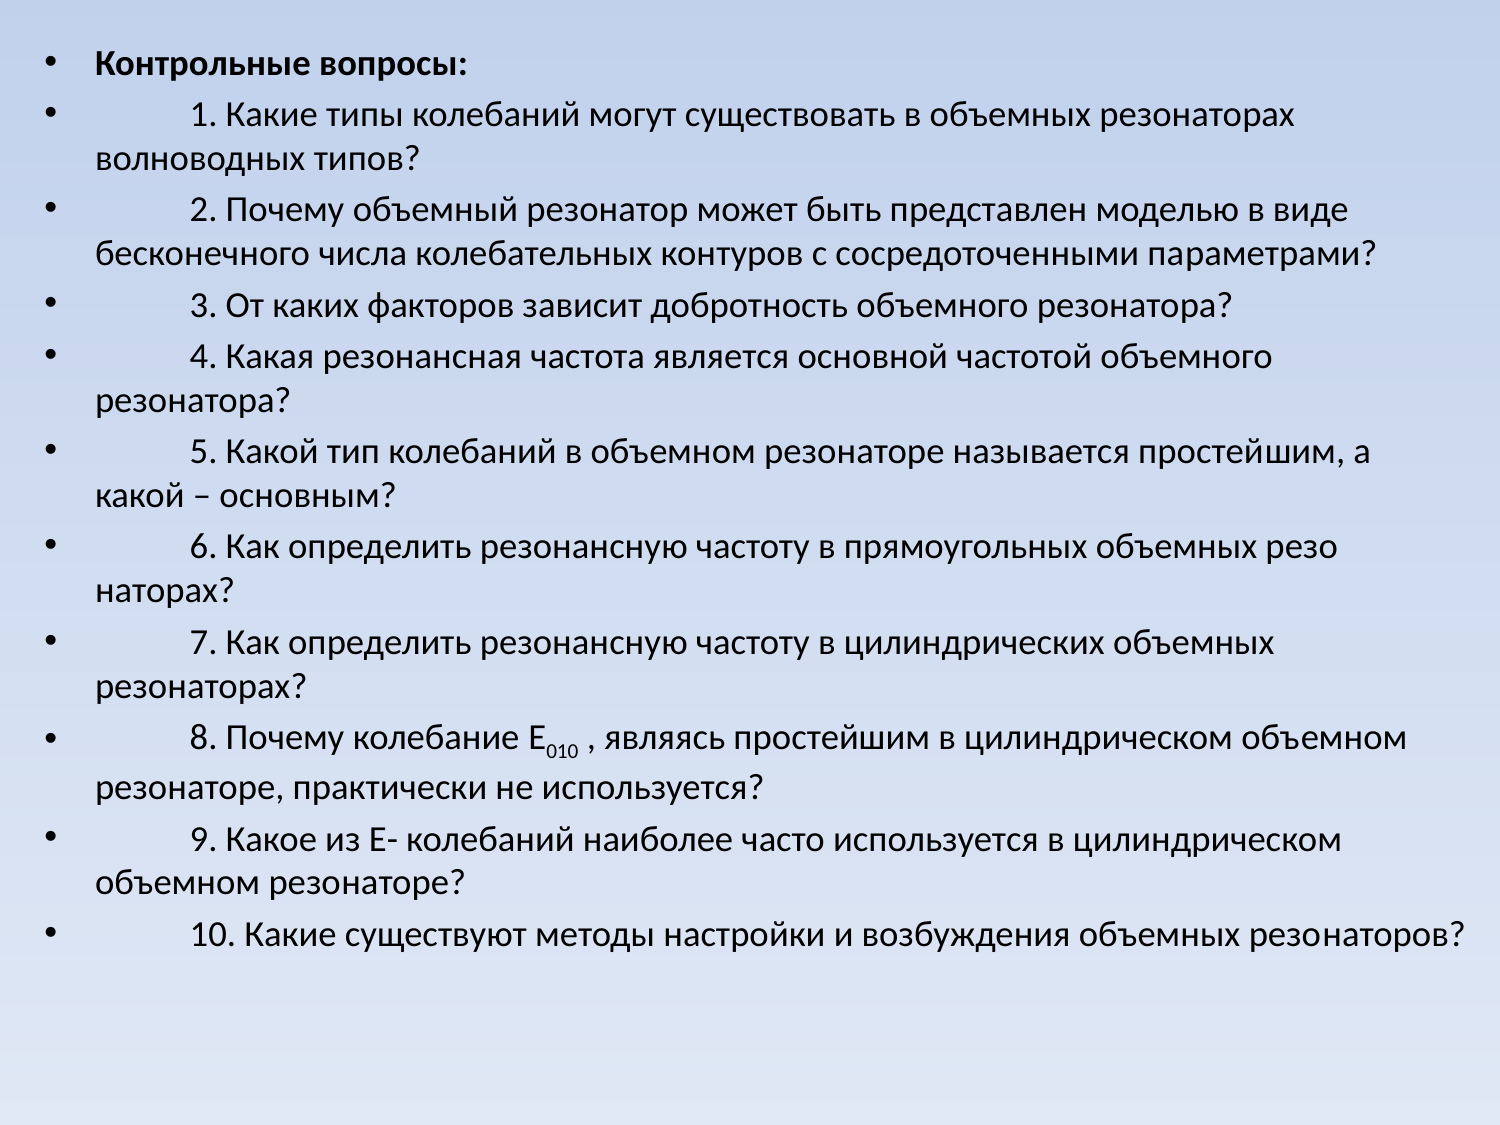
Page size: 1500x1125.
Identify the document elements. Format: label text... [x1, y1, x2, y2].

list Контрольные вопросы: 1. Какие типы колебаний могут существовать в объемных резонаторах волноводных типов? 2. Почему объемный резонатор может быть представлен моделью в виде бесконечного числа колебательных контуров с сосредоточенными па­раметрами? 3. От каких факторов зависит добротность объемного резонатора? 4. Какая резонансная частота является основной частотой объемного резонатора? 5. Какой тип колебаний в объемном резонаторе называется простей­шим, а какой – основным? 6. Как определить резонансную частоту в прямоугольных объемных резо­наторах? 7. Как определить резонансную частоту в цилиндрических объемных резонаторах? 8. Почему колебание E010 , являясь простейшим в цилиндрическом объ­емном резонаторе, практически не используется? 9. Какое из Е- колебаний наиболее часто используется в цилиндрическом объемном резо­наторе? 10. Какие существуют методы настройки и возбуждения объемных резо­наторов? [29, 30, 1483, 1094]
